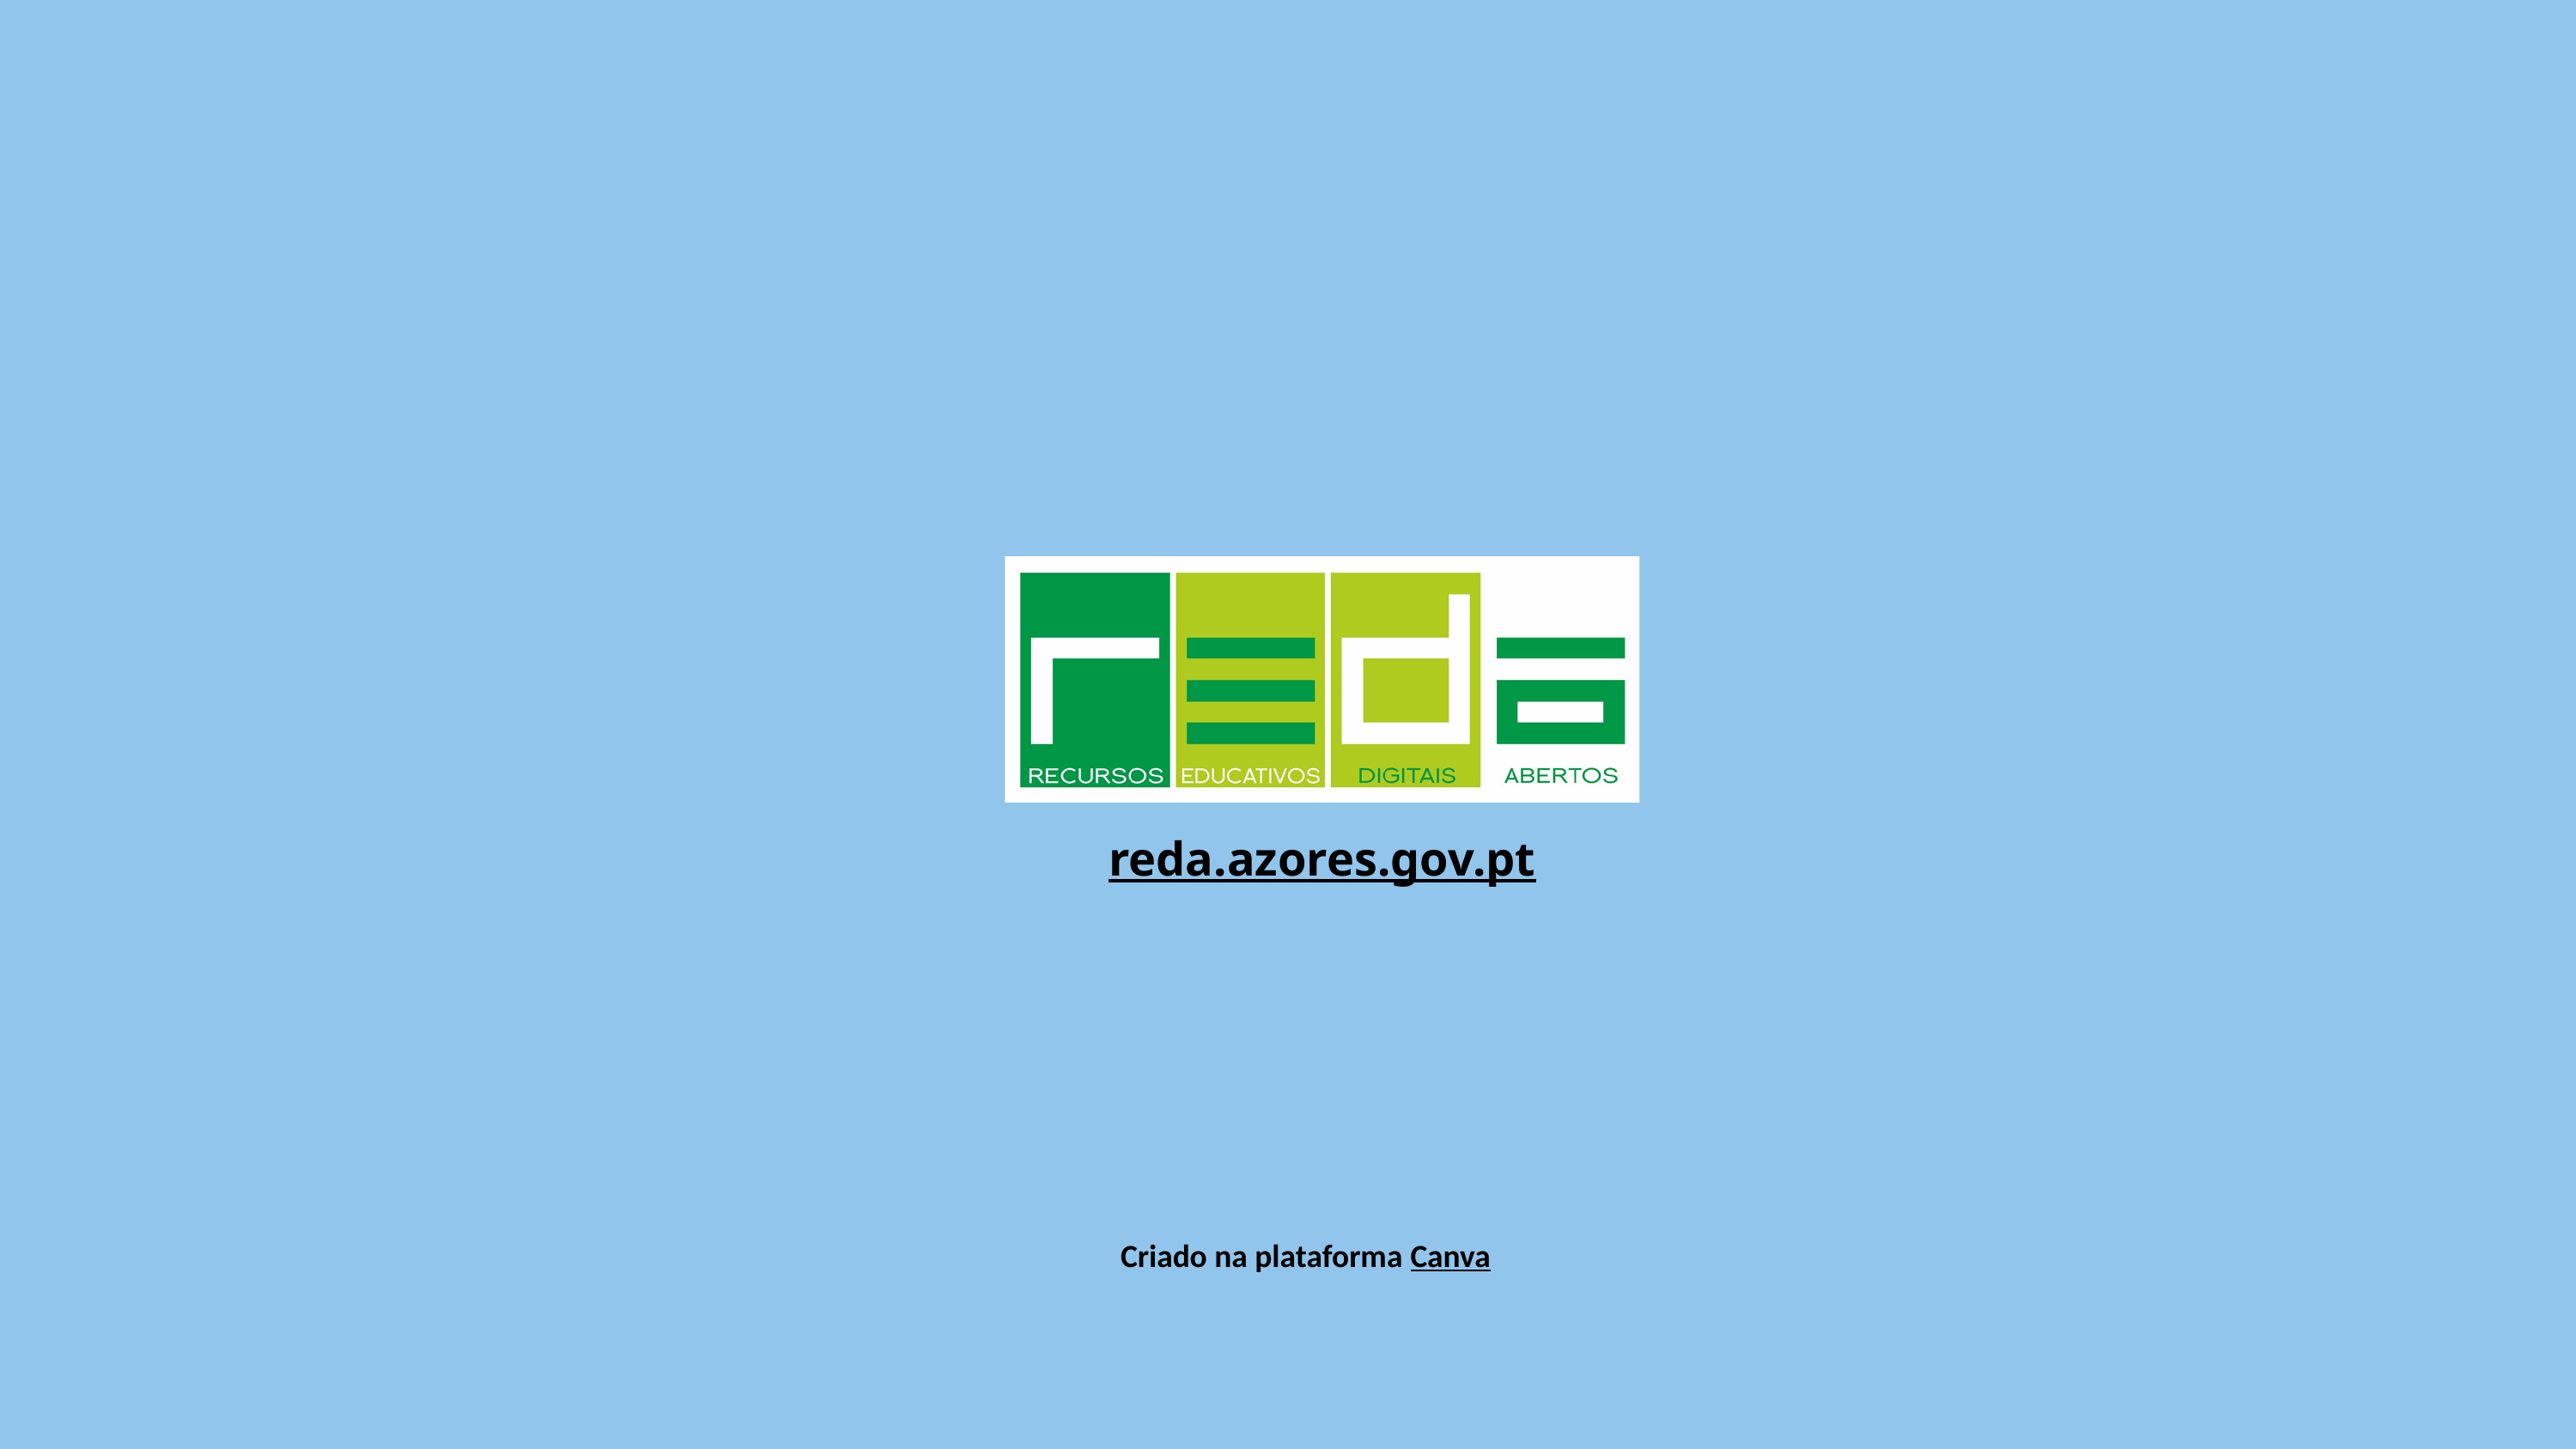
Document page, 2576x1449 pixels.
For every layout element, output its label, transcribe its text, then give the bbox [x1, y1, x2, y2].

text_box reda.azores.gov.pt [1108, 827, 1537, 893]
text_box Criado na plataforma Canva [1108, 1228, 1537, 1280]
text_box [1005, 556, 1640, 803]
